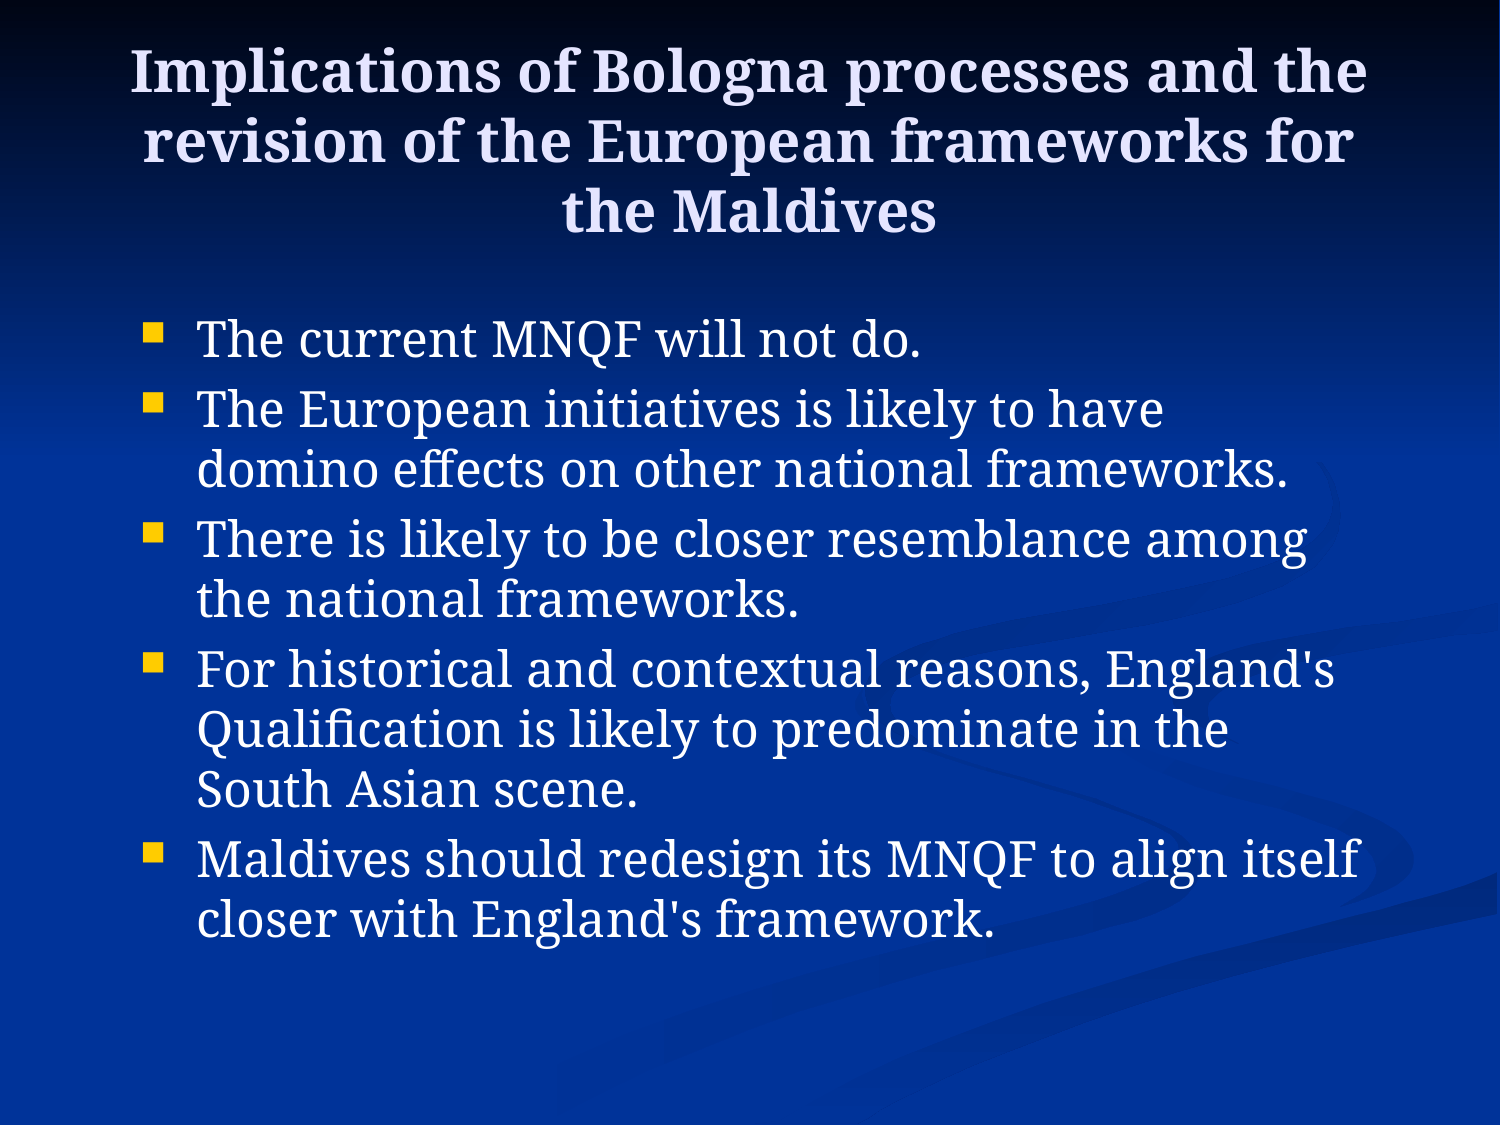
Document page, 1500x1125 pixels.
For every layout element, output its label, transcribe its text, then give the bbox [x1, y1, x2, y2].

title Implications of Bologna processes and the revision of the European frameworks for the Maldives [74, 44, 1426, 233]
list The current MNQF will not do. The European initiatives is likely to have domino effects on other national frameworks. There is likely to be closer resemblance among the national frameworks. For historical and contextual reasons, England's Qualification is likely to predominate in the South Asian scene. Maldives should redesign its MNQF to align itself closer with England's framework. [124, 299, 1376, 988]
